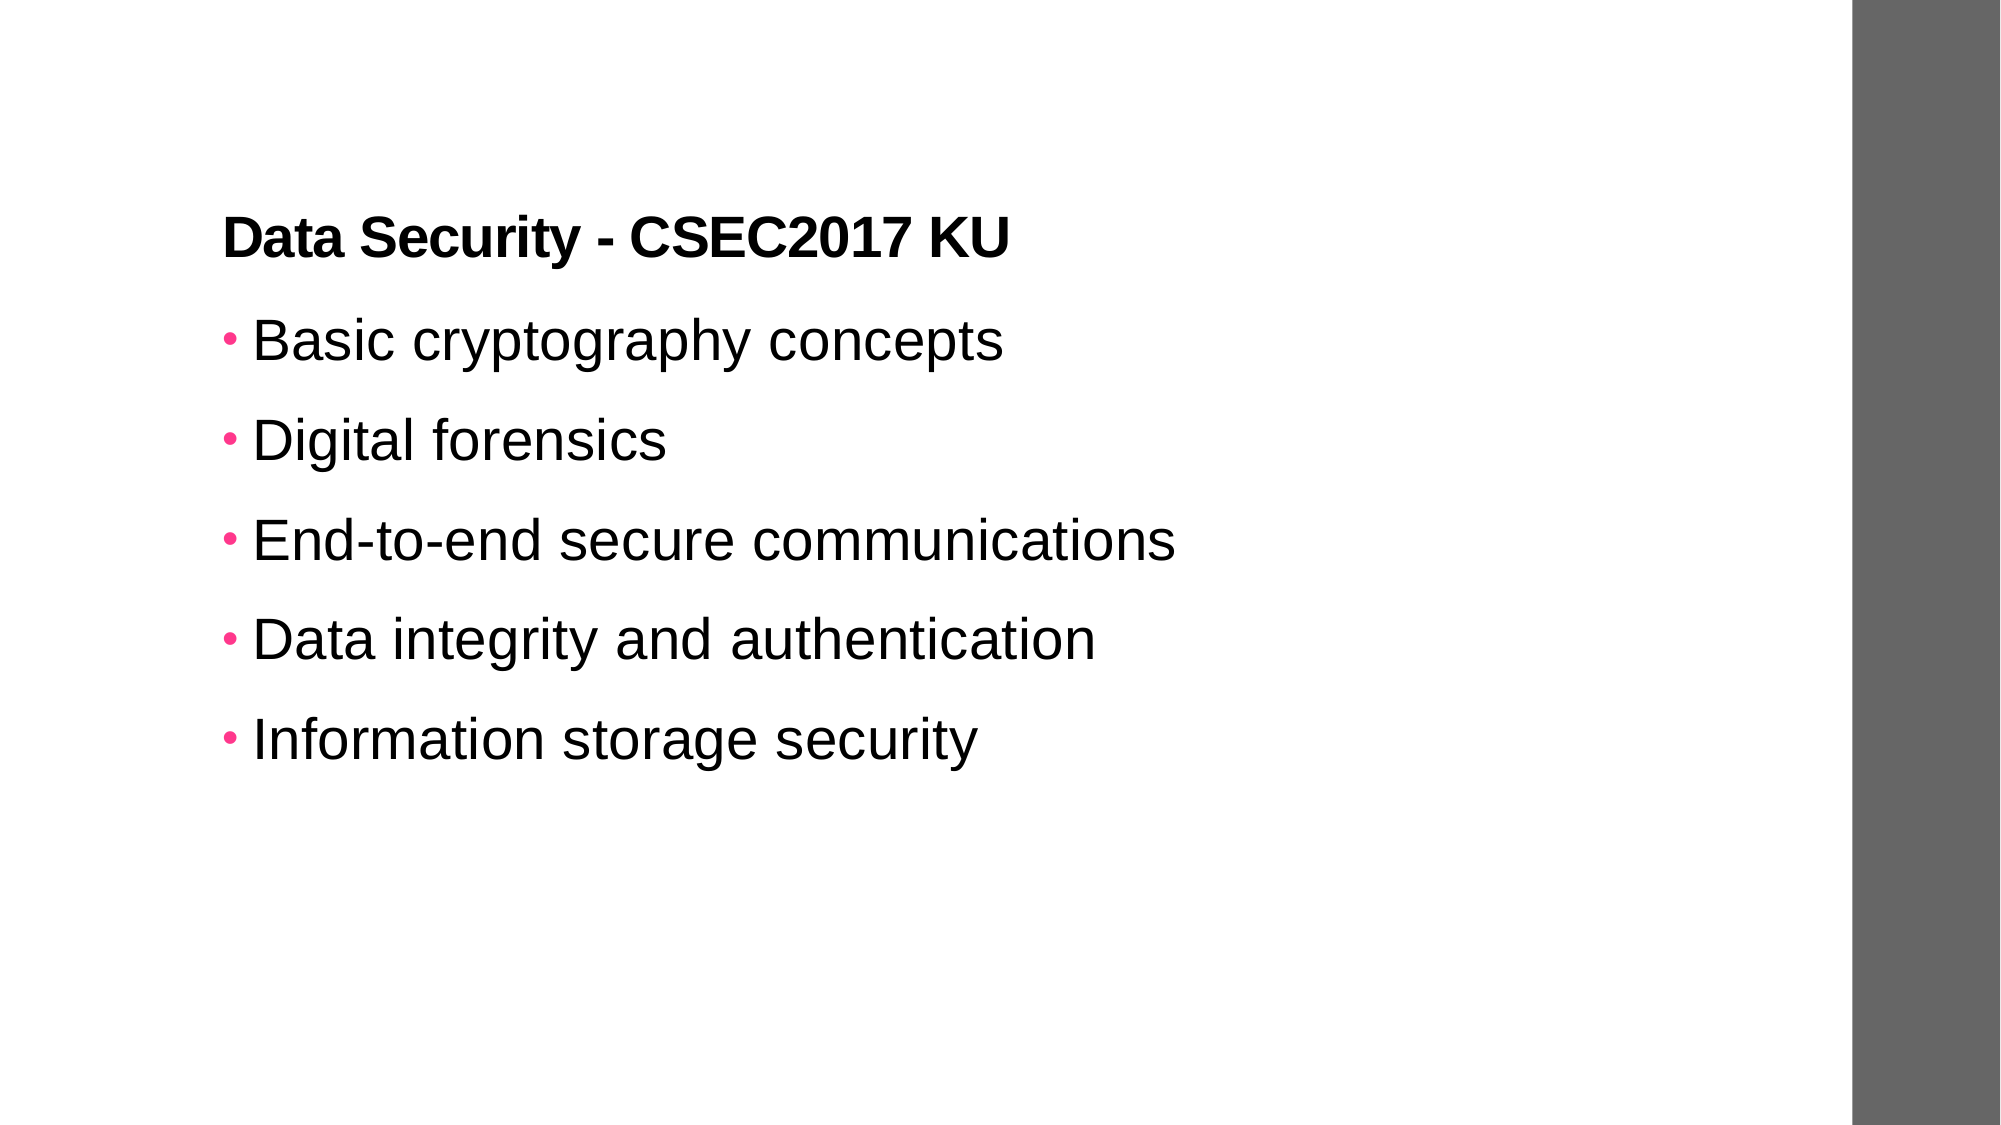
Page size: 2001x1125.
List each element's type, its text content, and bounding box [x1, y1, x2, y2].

list Basic cryptography concepts Digital forensics End-to-end secure communications Data integrity and authentication Information storage security [206, 299, 1617, 1014]
title Data Security - CSEC2017 KU [206, 43, 1797, 278]
